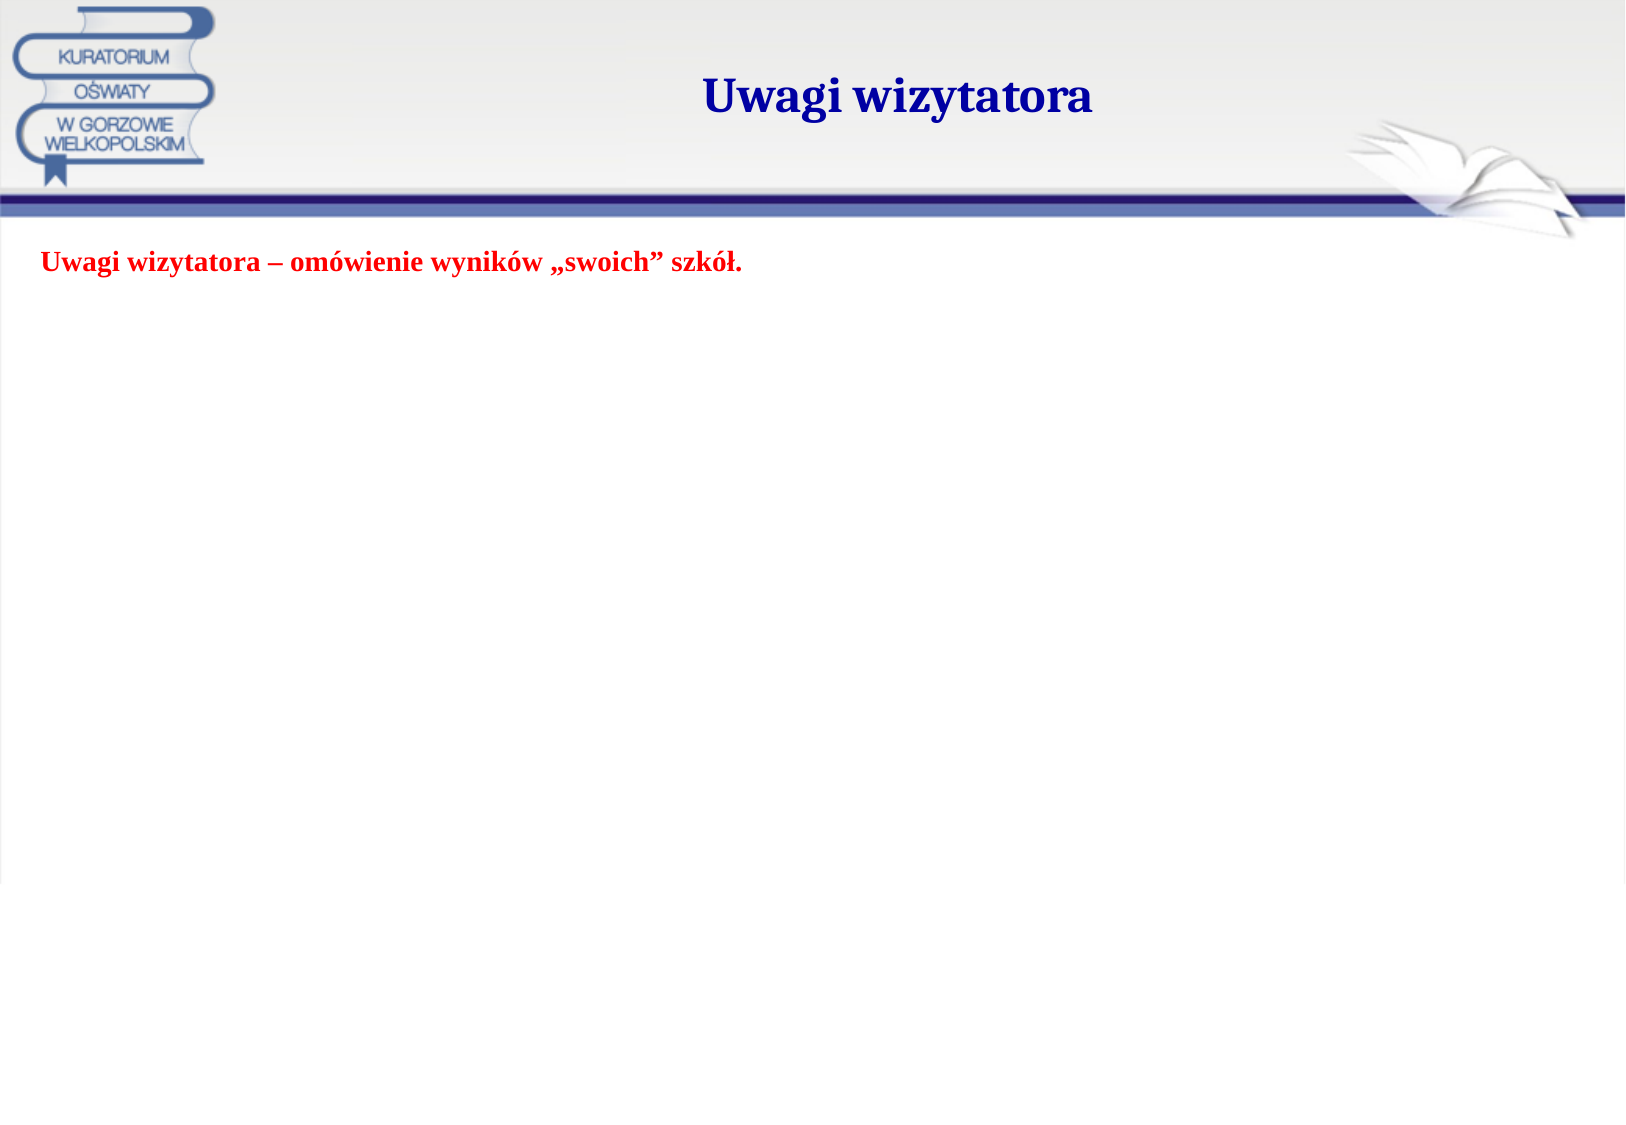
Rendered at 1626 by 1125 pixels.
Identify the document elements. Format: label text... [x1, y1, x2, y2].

list Uwagi wizytatora – omówienie wyników „swoich” szkół. [25, 234, 1600, 938]
picture [0, 0, 1626, 1125]
title Uwagi wizytatora [257, 30, 1540, 155]
